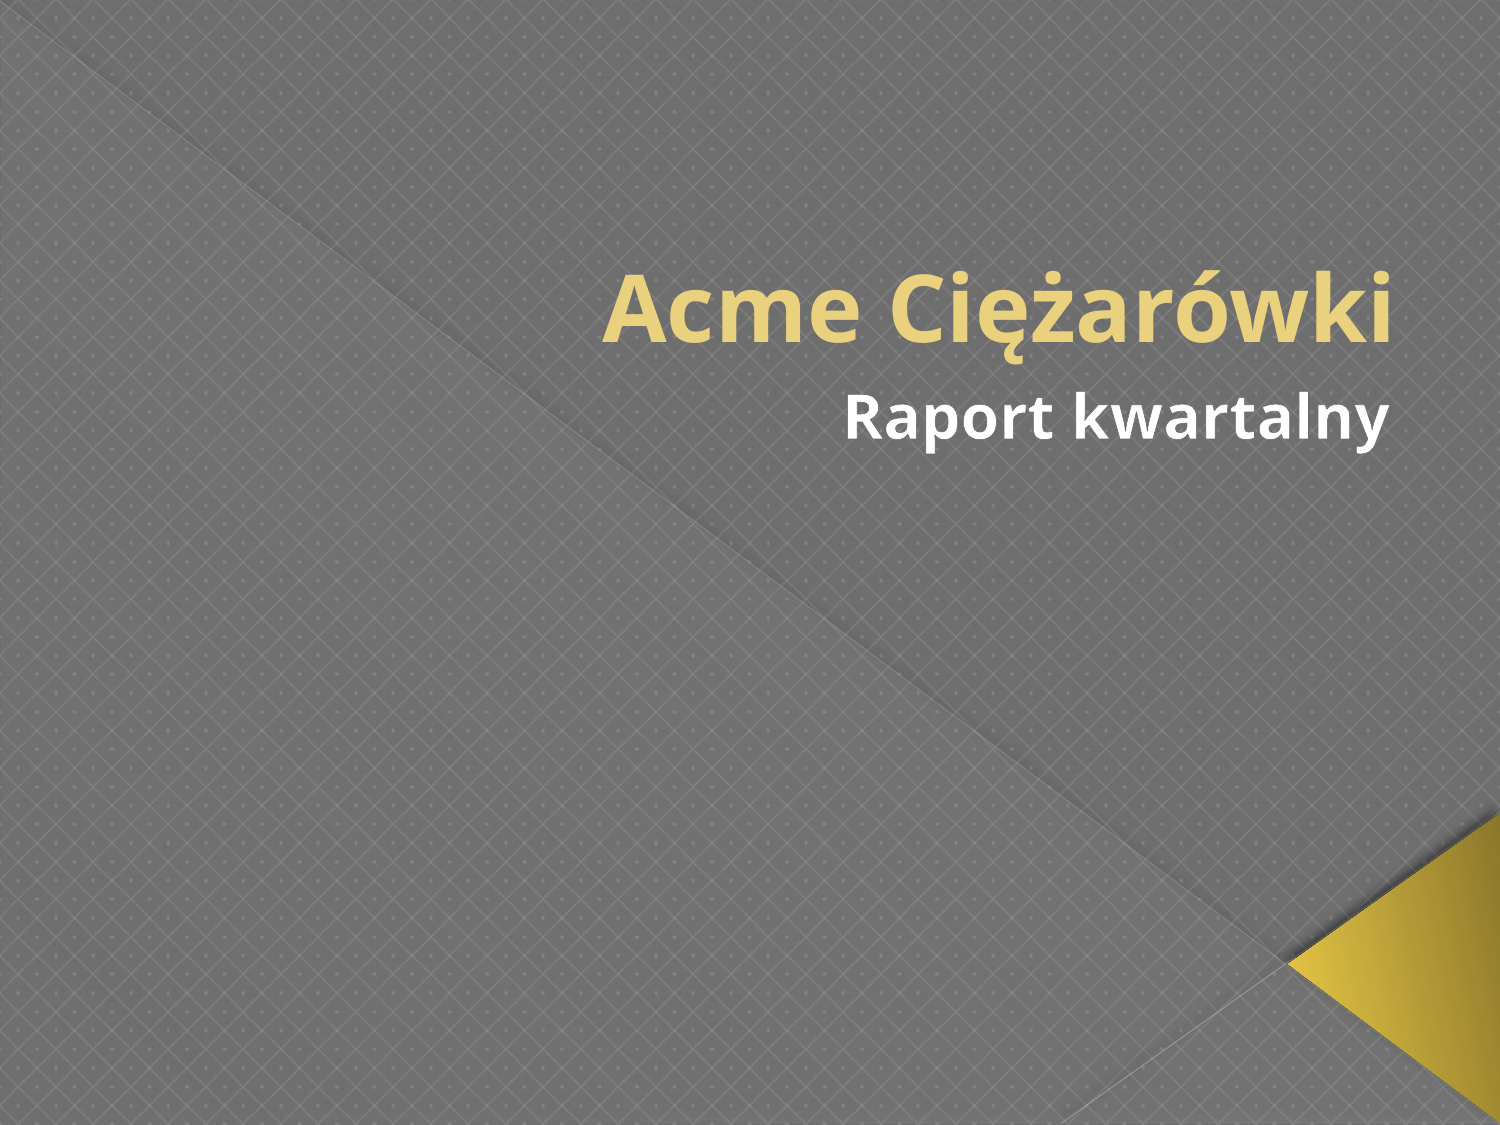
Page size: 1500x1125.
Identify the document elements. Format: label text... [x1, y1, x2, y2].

title Acme Ciężarówki [88, 127, 1412, 369]
subtitle Raport kwartalny [88, 369, 1412, 657]
